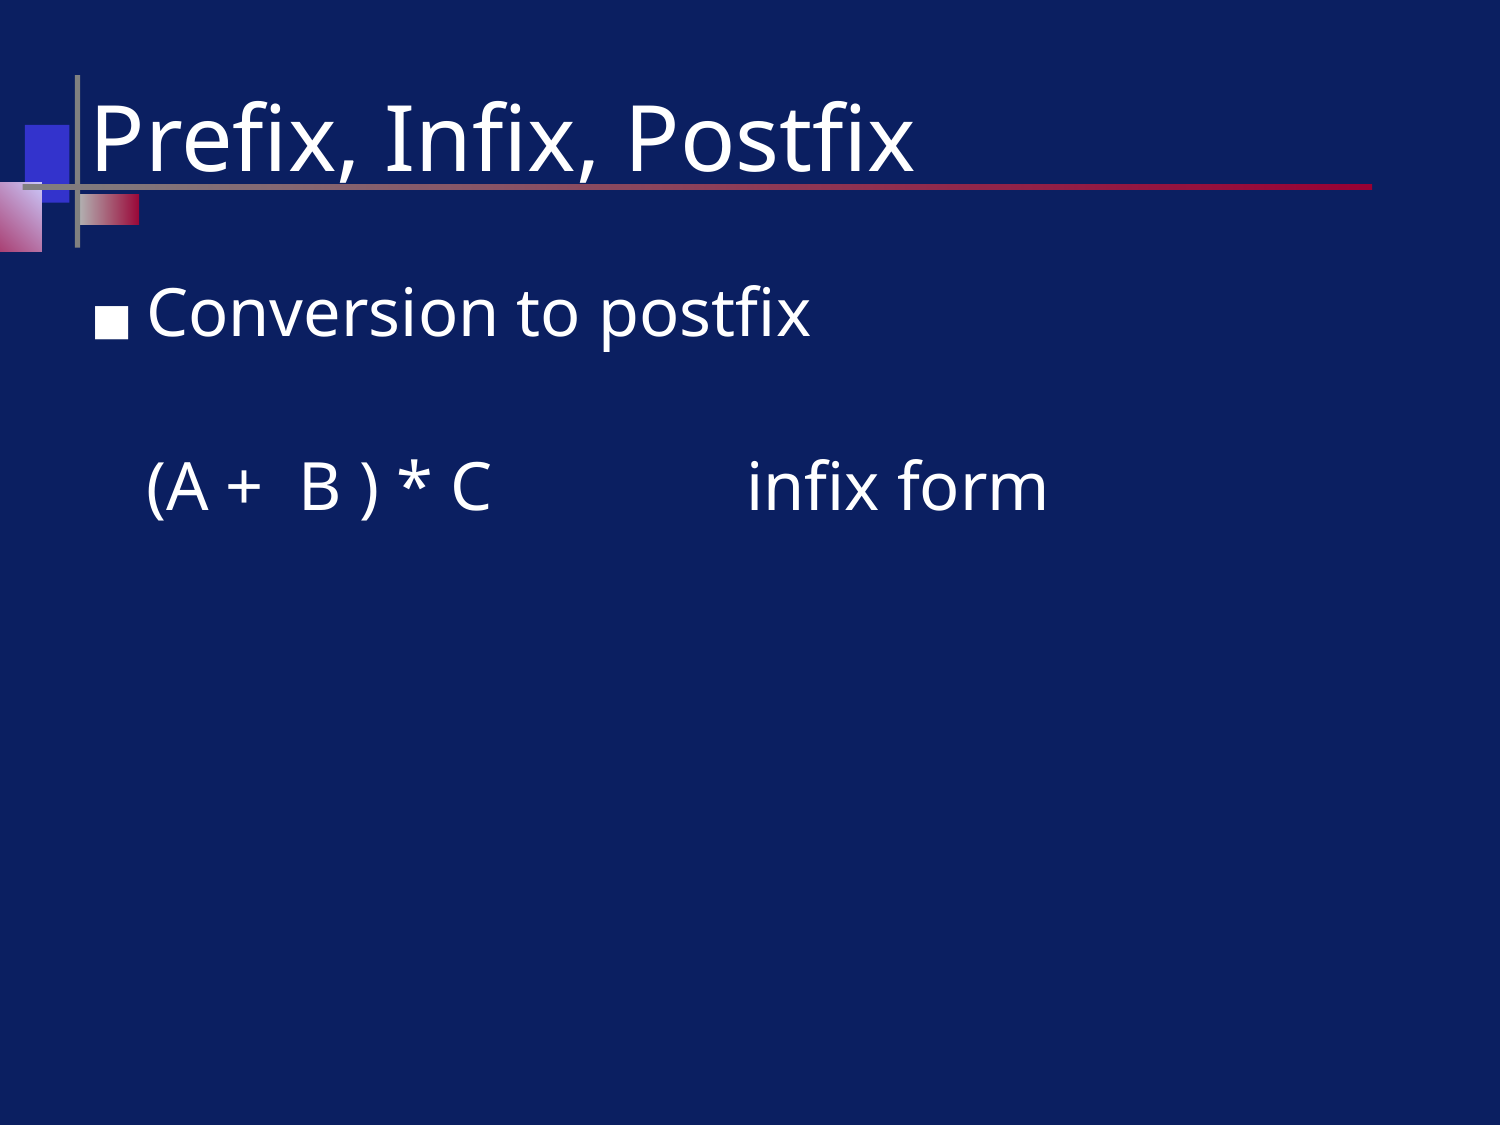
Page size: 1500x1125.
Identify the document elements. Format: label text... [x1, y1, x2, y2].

list Conversion to postfix (A + B ) * C infix form [74, 262, 1425, 1013]
title Prefix, Infix, Postfix [74, 59, 1425, 210]
